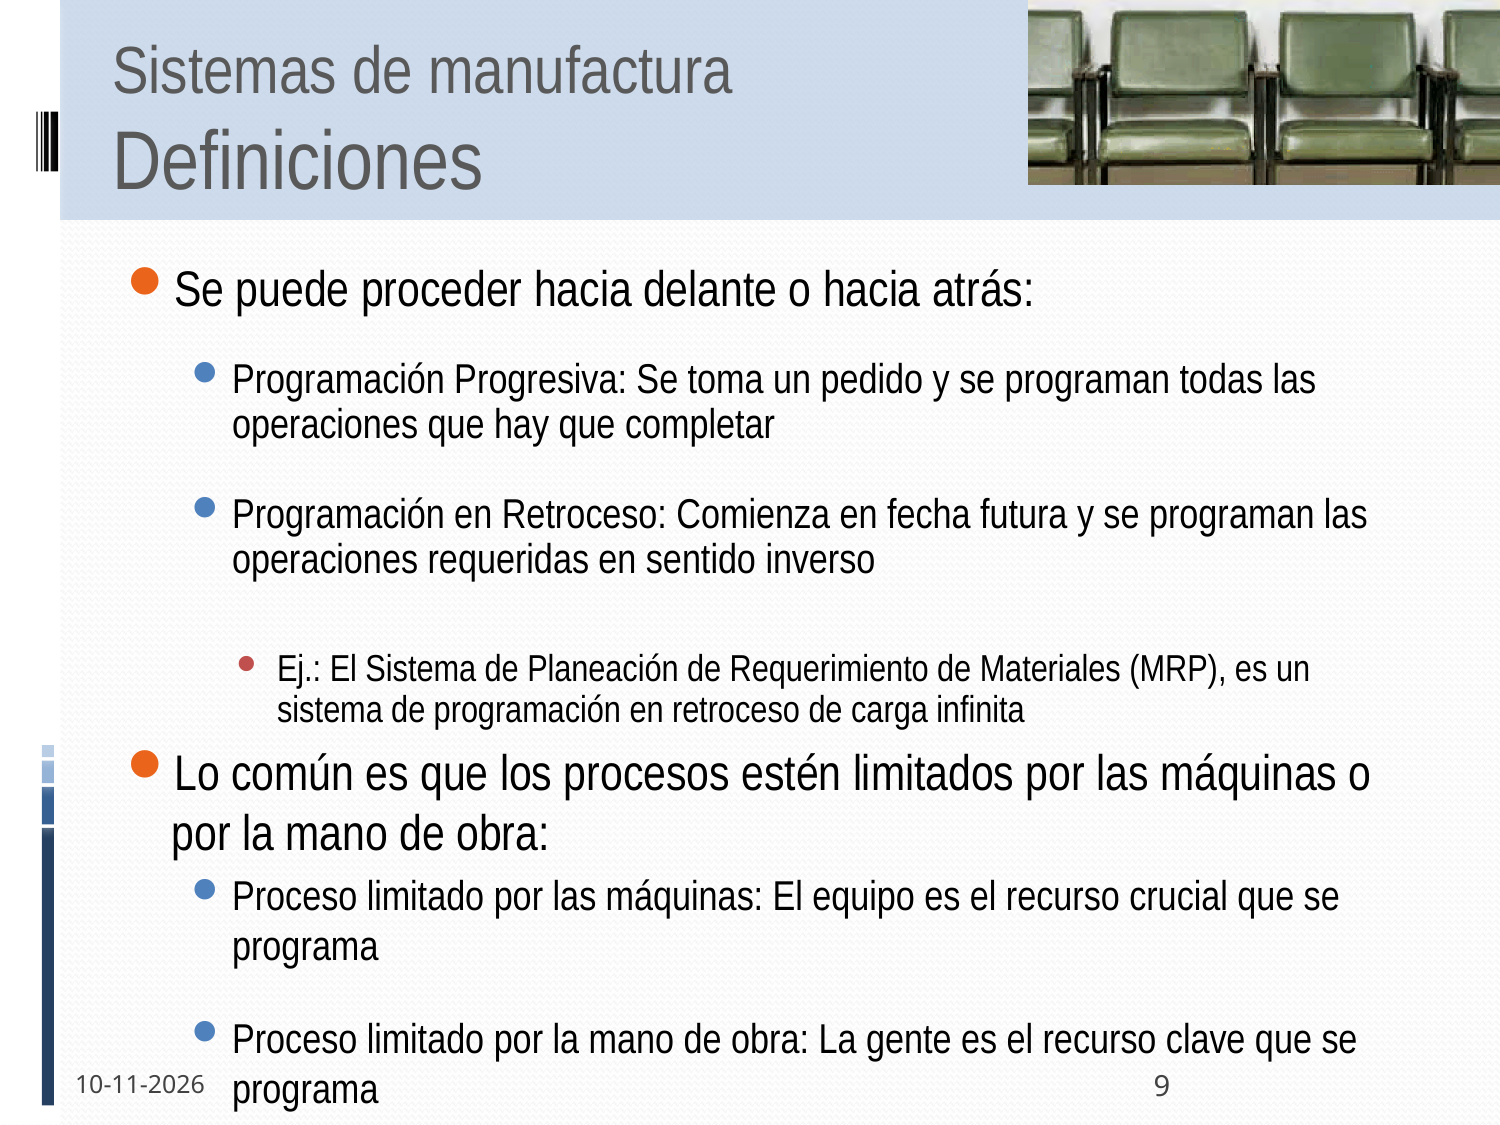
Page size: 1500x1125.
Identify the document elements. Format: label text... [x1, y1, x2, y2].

title Sistemas de manufactura Definiciones [111, 18, 1436, 207]
picture [1028, 0, 1500, 185]
slide_number 9 [1045, 1046, 1171, 1107]
list Se puede proceder hacia delante o hacia atrás: Programación Progresiva: Se toma un pedido y se programan todas las operaciones que hay que completar Programación en Retroceso: Comienza en fecha futura y se programan las operaciones requeridas en sentido inverso Ej.: El Sistema de Planeación de Requerimiento de Materiales (MRP), es un sistema de programación en retroceso de carga infinita Lo común es que los procesos estén limitados por las máquinas o por la mano de obra: Proceso limitado por las máquinas: El equipo es el recurso crucial que se programa Proceso limitado por la mano de obra: La gente es el recurso clave que se programa [111, 255, 1436, 1038]
text_box Secuencia [1021, 18, 1436, 197]
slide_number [75, 1042, 243, 1103]
